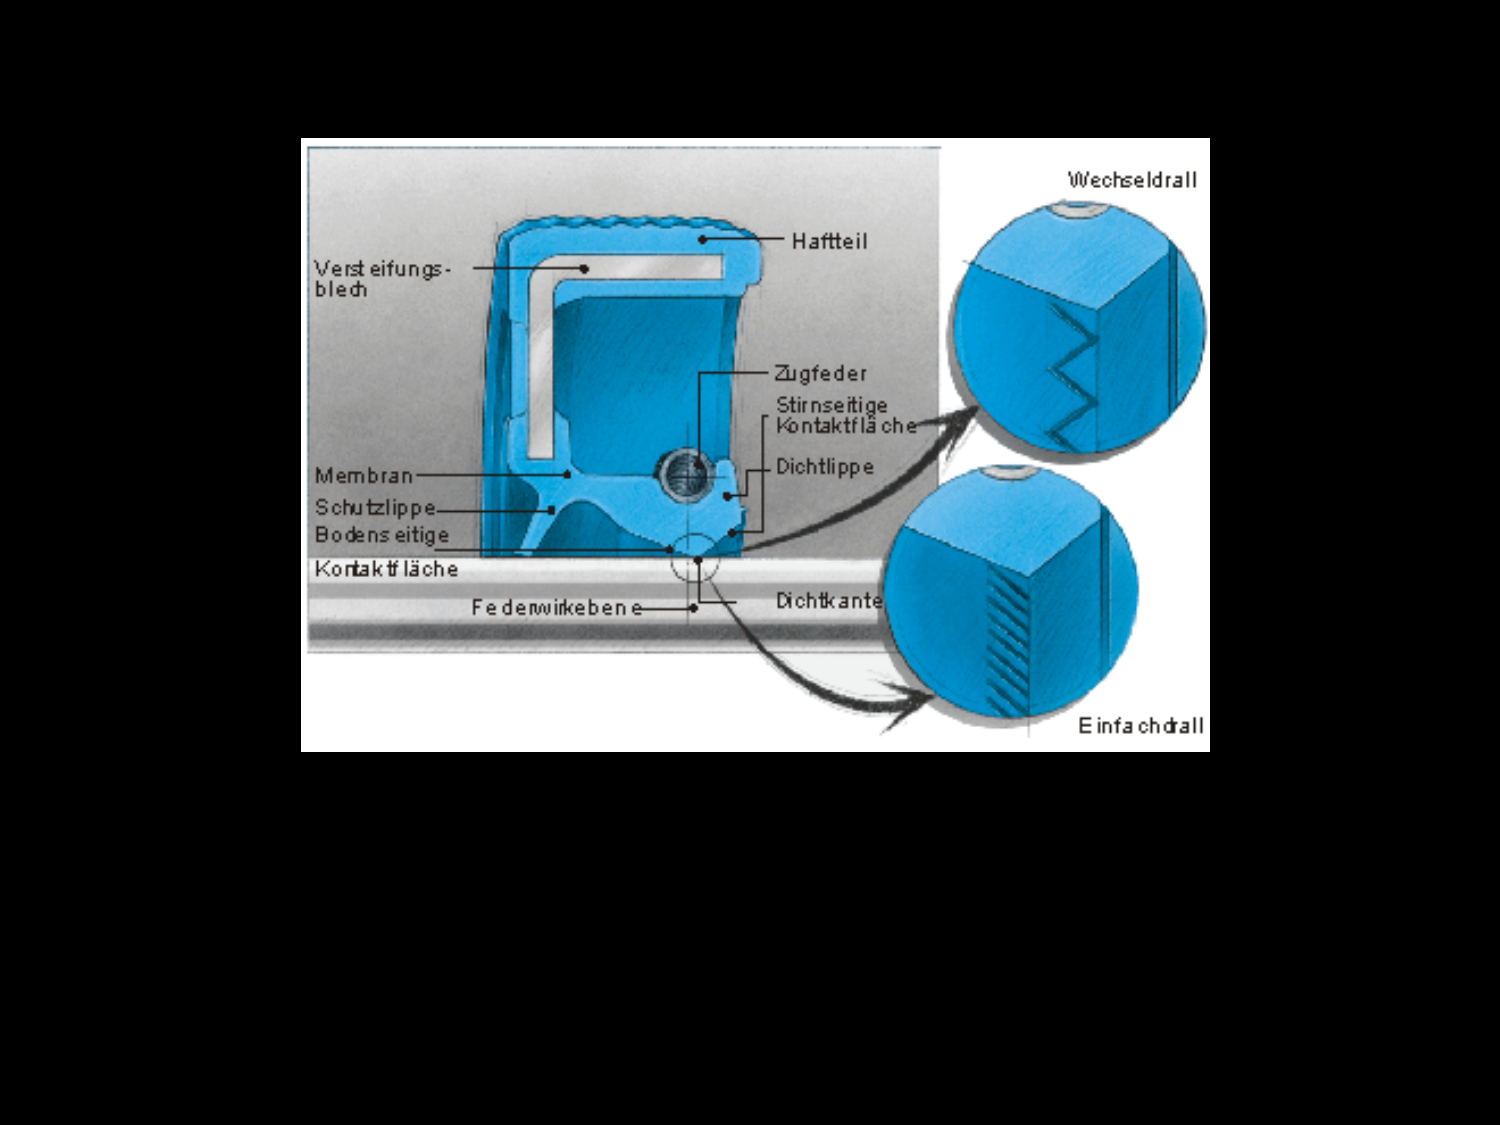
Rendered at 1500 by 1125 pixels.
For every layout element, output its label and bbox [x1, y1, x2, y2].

picture [300, 138, 1210, 752]
